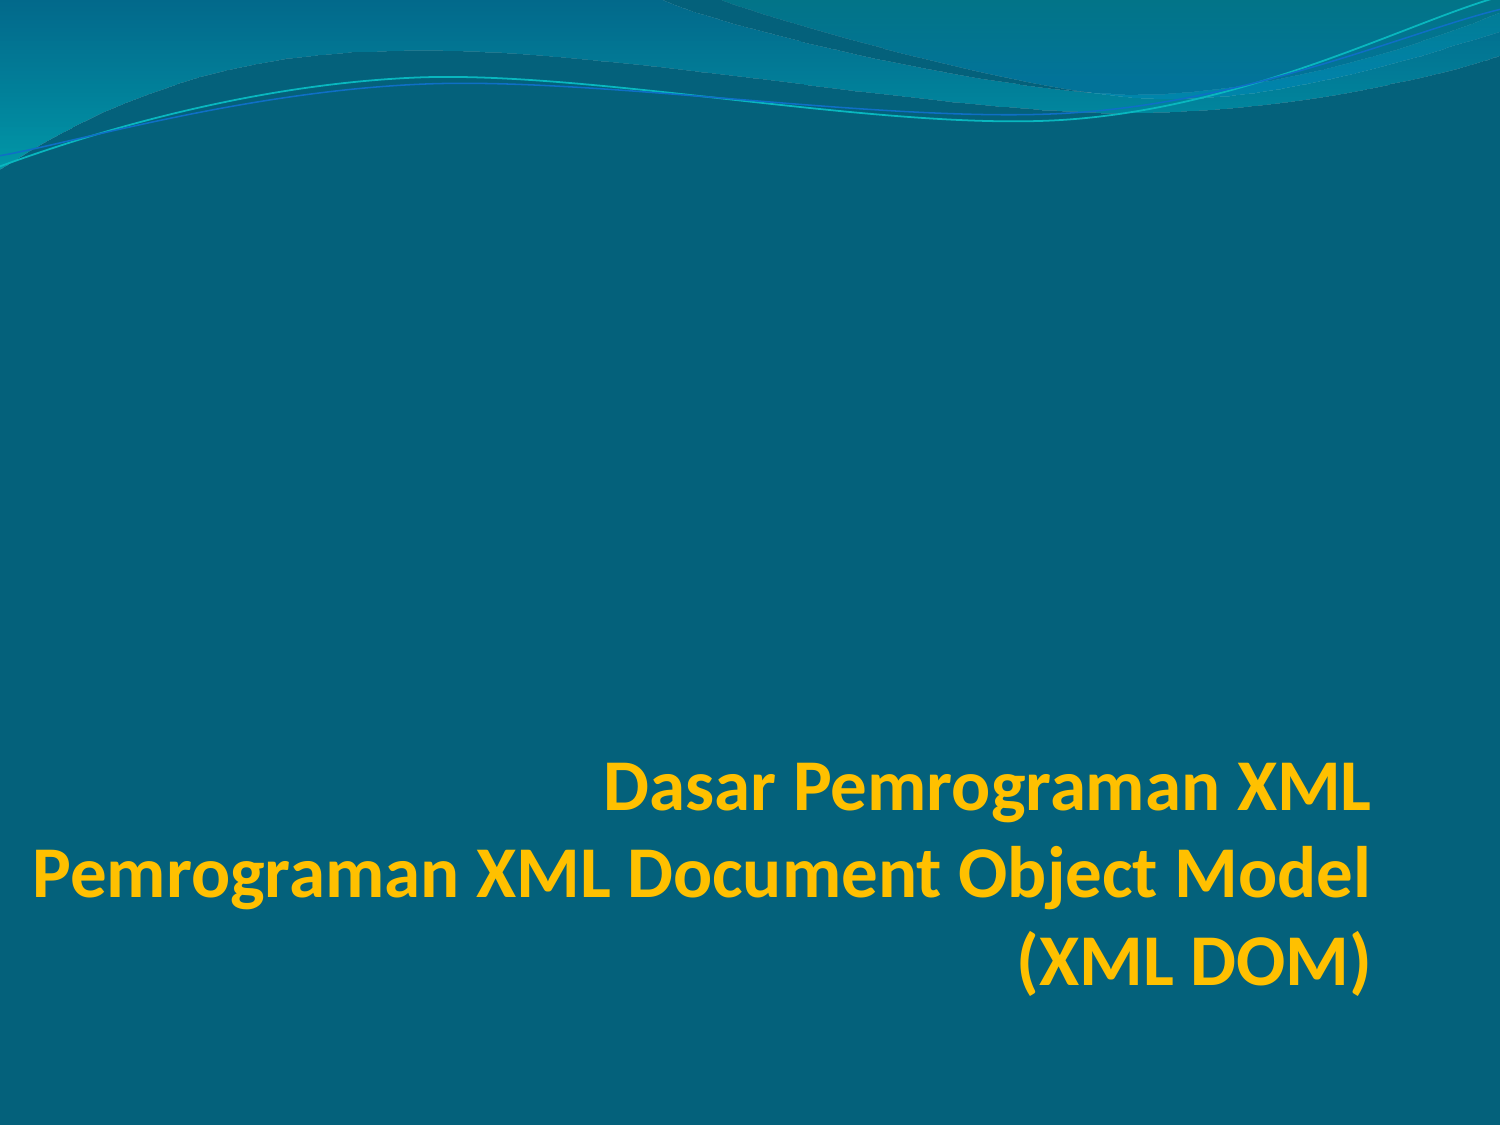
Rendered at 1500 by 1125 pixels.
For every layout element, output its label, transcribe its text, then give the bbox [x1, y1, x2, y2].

title Dasar Pemrograman XML Pemrograman XML Document Object Model (XML DOM) [0, 487, 1376, 1001]
